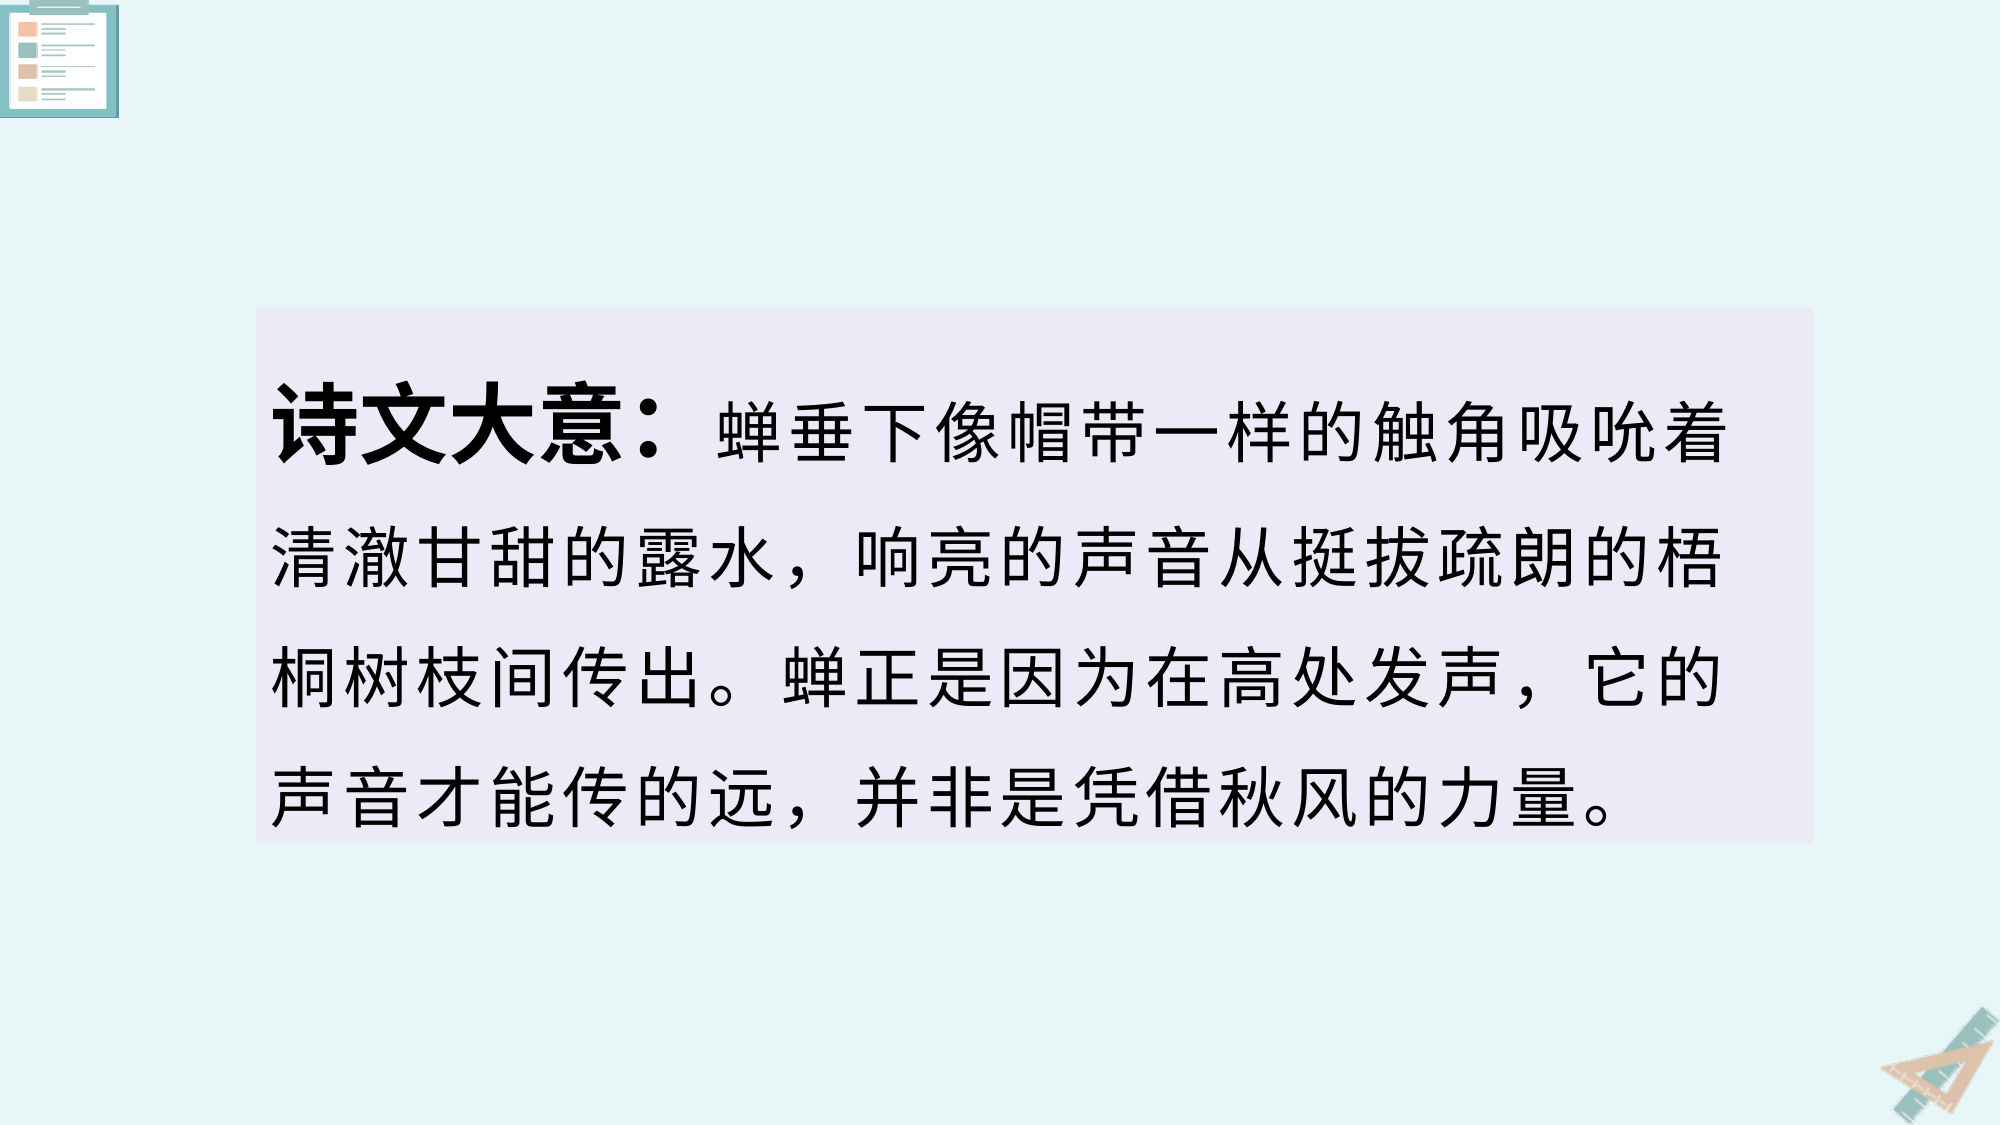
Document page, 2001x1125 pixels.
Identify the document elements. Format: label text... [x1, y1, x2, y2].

picture [0, 0, 119, 119]
picture [1881, 1006, 2000, 1125]
text_box 诗文大意：蝉垂下像帽带一样的触角吸吮着清澈甘甜的露水，响亮的声音从挺拔疏朗的梧桐树枝间传出。蝉正是因为在高处发声，它的声音才能传的远，并非是凭借秋风的力量。 [255, 308, 1813, 843]
